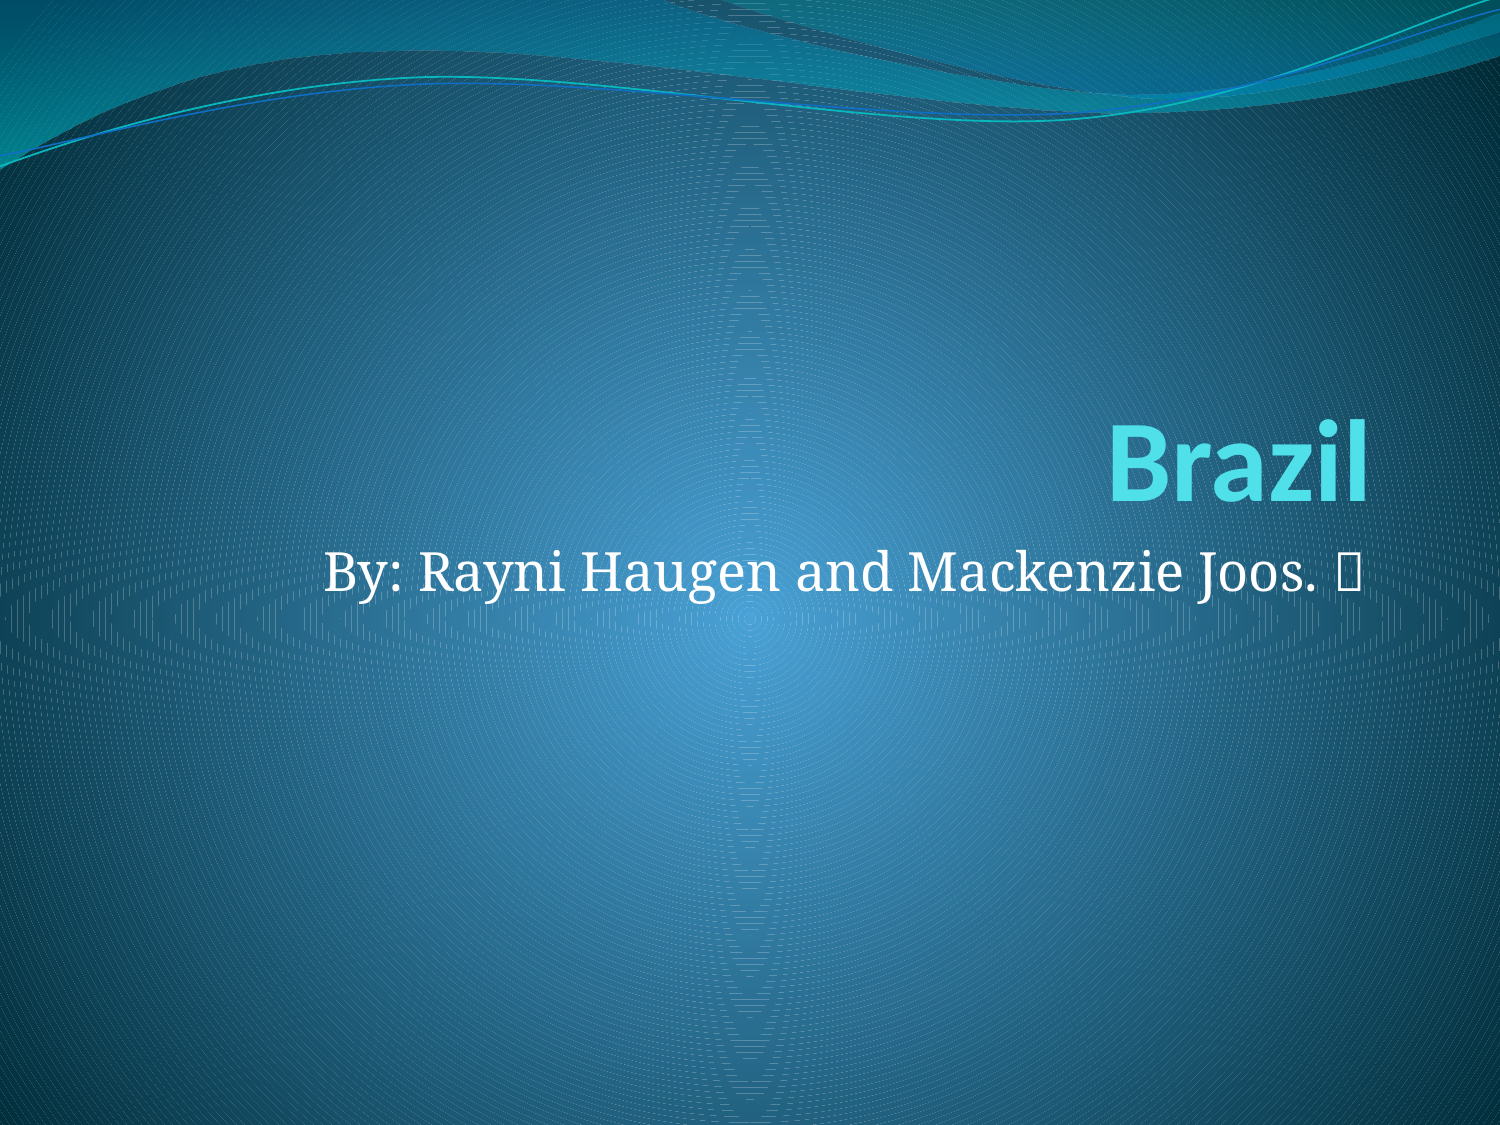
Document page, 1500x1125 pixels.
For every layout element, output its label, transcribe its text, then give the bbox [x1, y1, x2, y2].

subtitle By: Rayni Haugen and Mackenzie Joos.  [87, 529, 1376, 818]
title Brazil [87, 224, 1376, 525]
